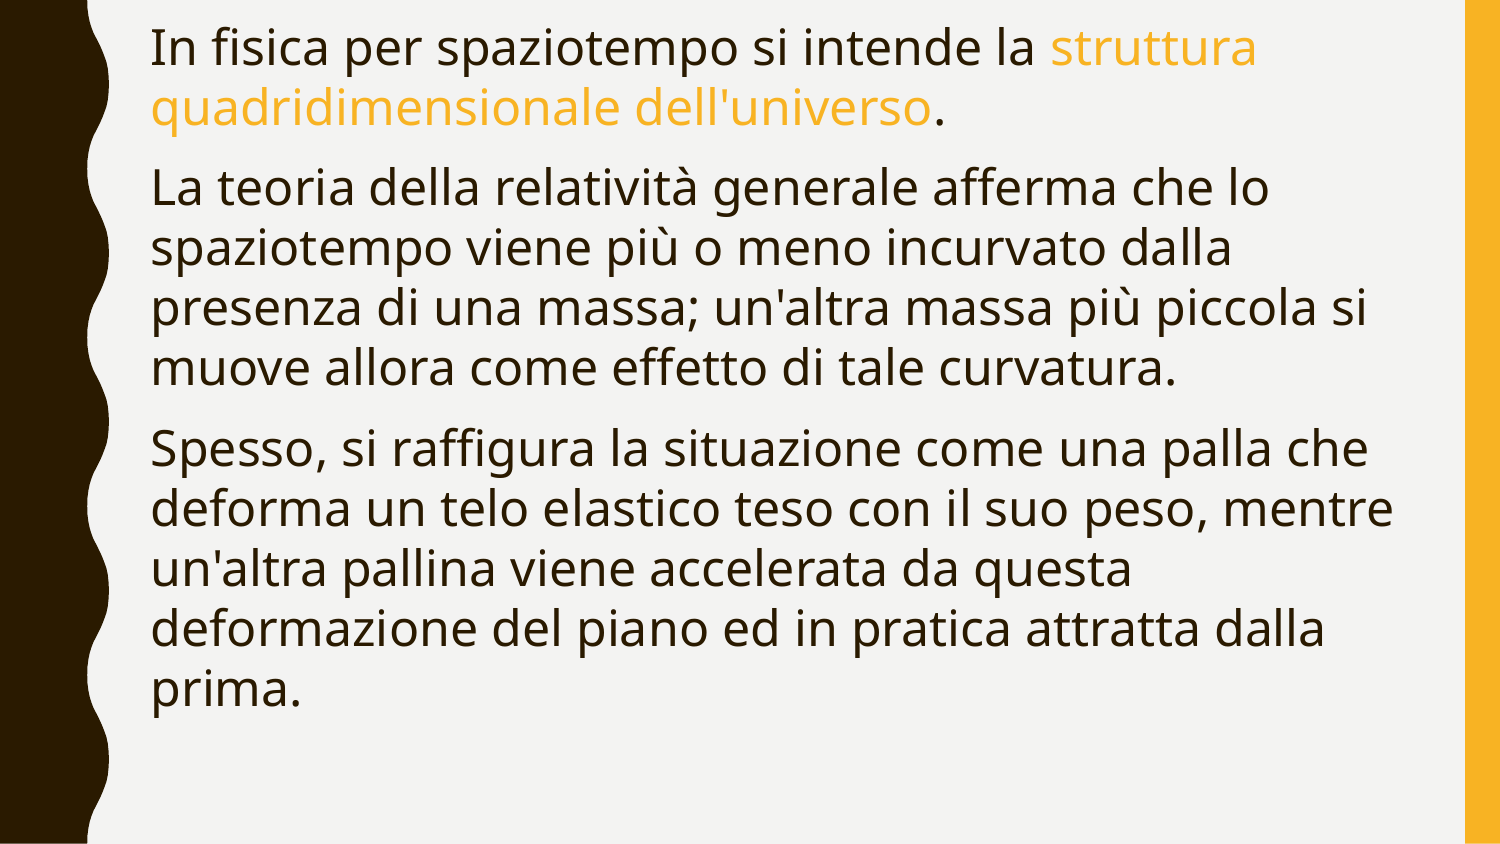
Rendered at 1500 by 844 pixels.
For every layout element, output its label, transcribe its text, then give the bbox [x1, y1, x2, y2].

text_box In fisica per spaziotempo si intende la struttura quadridimensionale dell'universo. La teoria della relatività generale afferma che lo spaziotempo viene più o meno incurvato dalla presenza di una massa; un'altra massa più piccola si muove allora come effetto di tale curvatura. Spesso, si raffigura la situazione come una palla che deforma un telo elastico teso con il suo peso, mentre un'altra pallina viene accelerata da questa deformazione del piano ed in pratica attratta dalla prima. [135, 0, 1424, 332]
